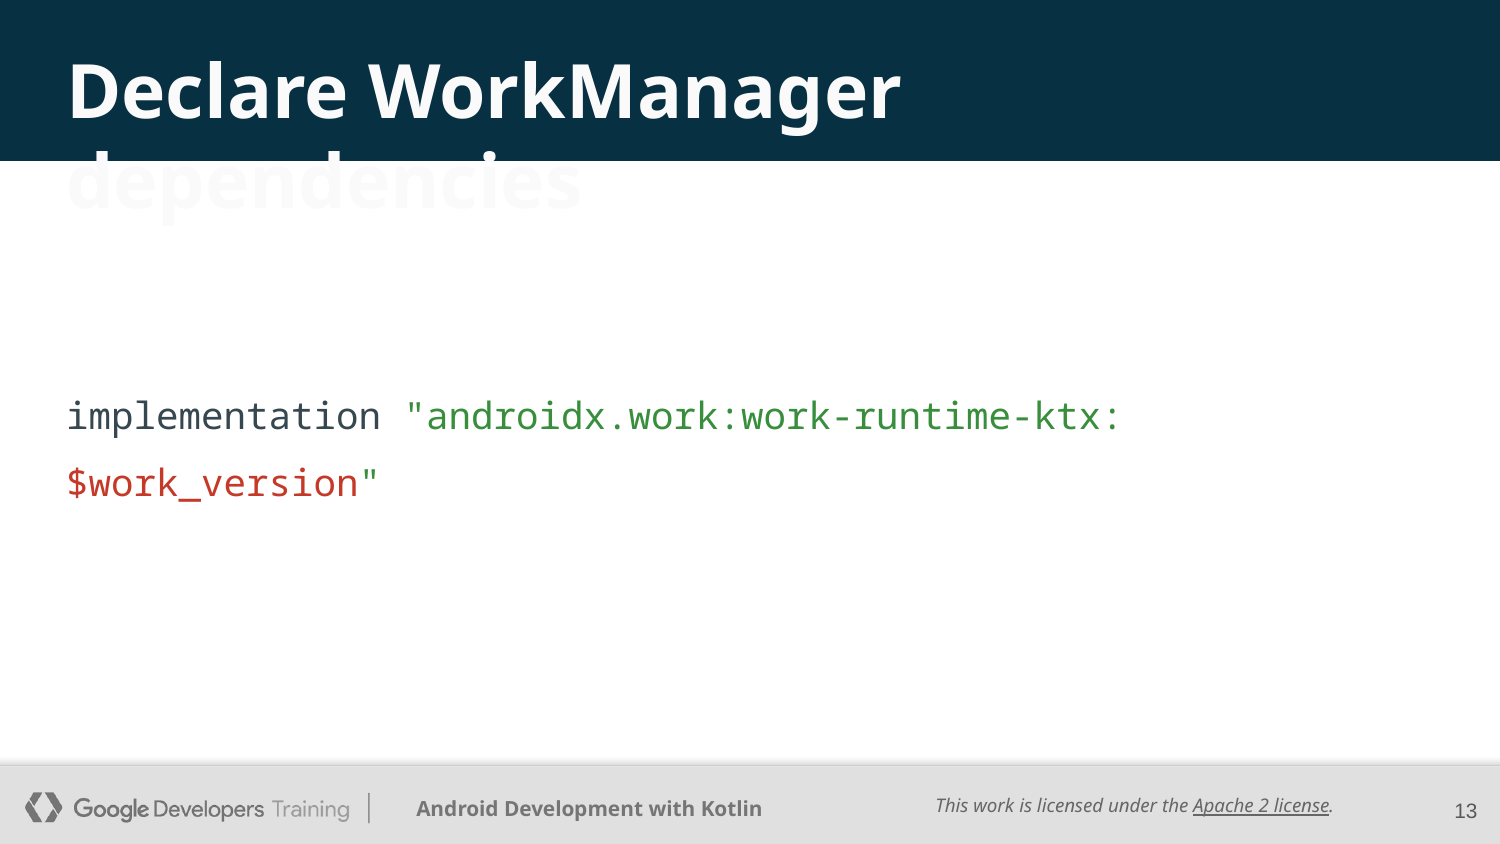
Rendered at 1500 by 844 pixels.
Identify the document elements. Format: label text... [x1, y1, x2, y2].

title Declare WorkManager dependencies [51, 28, 1449, 122]
list implementation "androidx.work:work-runtime-ktx:$work_version" [51, 354, 1449, 499]
picture [0, 161, 1500, 844]
slide_number ‹#› [1402, 777, 1493, 842]
